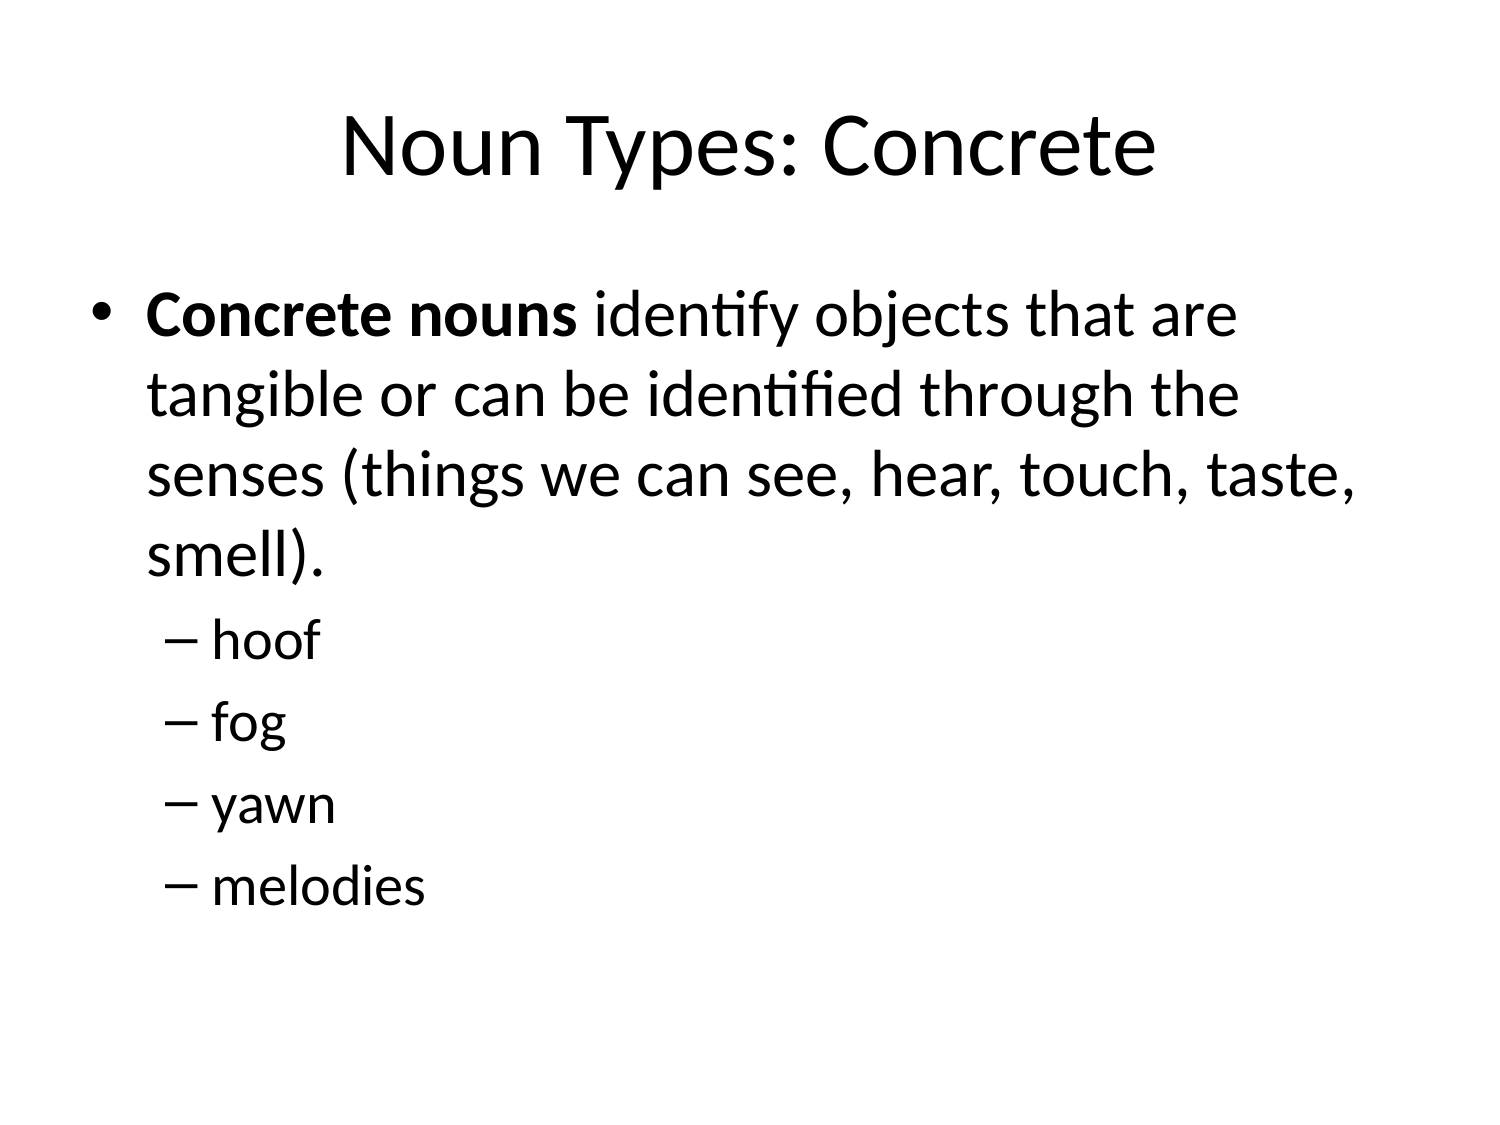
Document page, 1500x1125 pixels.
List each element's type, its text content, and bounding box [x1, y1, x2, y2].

title Noun Types: Concrete [75, 45, 1425, 233]
list Concrete nouns identify objects that are tangible or can be identified through the senses (things we can see, hear, touch, taste, smell). hoof fog yawn melodies [75, 262, 1425, 1005]
